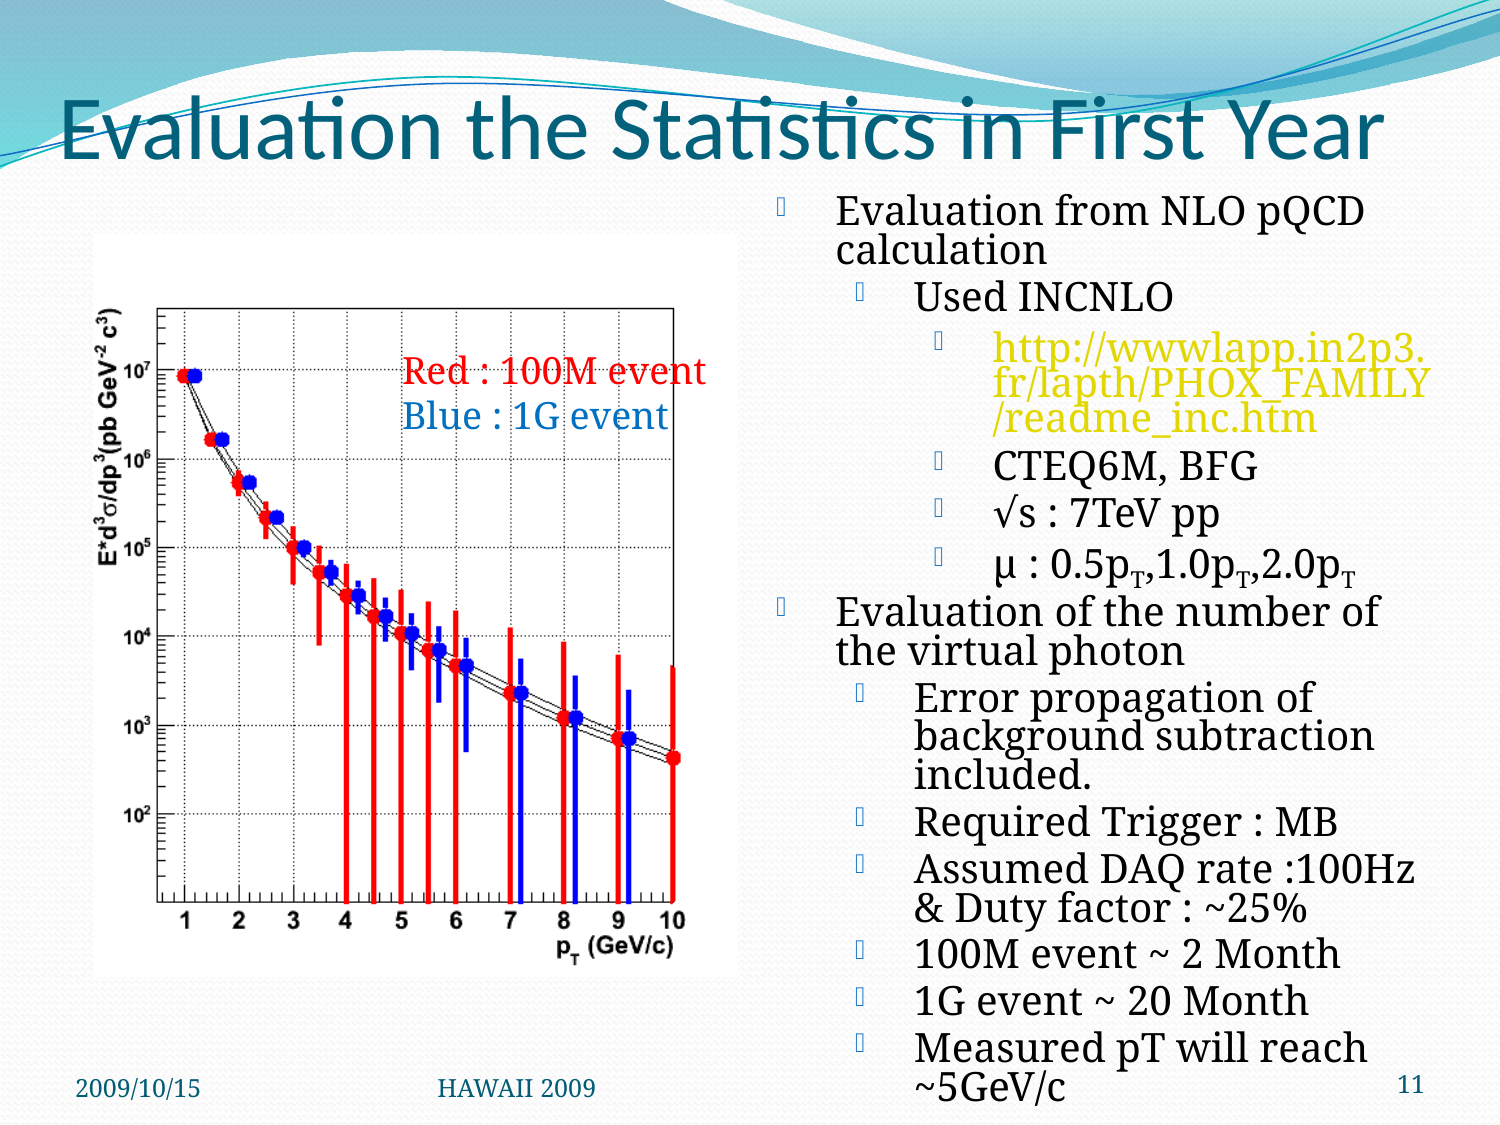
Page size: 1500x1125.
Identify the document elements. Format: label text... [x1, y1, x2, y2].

title Evaluation the Statistics in First Year [58, 35, 1465, 178]
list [93, 234, 738, 977]
text_box Evaluation from NLO pQCD calculation Used INCNLO http://wwwlapp.in2p3.fr/lapth/PHOX_FAMILY/readme_inc.htm CTEQ6M, BFG √s : 7TeV pp μ : 0.5pT,1.0pT,2.0pT Evaluation of the number of the virtual photon Error propagation of background subtraction included. Required Trigger : MB Assumed DAQ rate :100Hz & Duty factor : ~25% 100M event ~ 2 Month 1G event ~ 20 Month Measured pT will reach ~5GeV/c [761, 187, 1453, 1055]
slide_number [75, 1042, 425, 1103]
footer HAWAII 2009 [437, 1042, 988, 1103]
slide_number 11 [1299, 1055, 1425, 1103]
